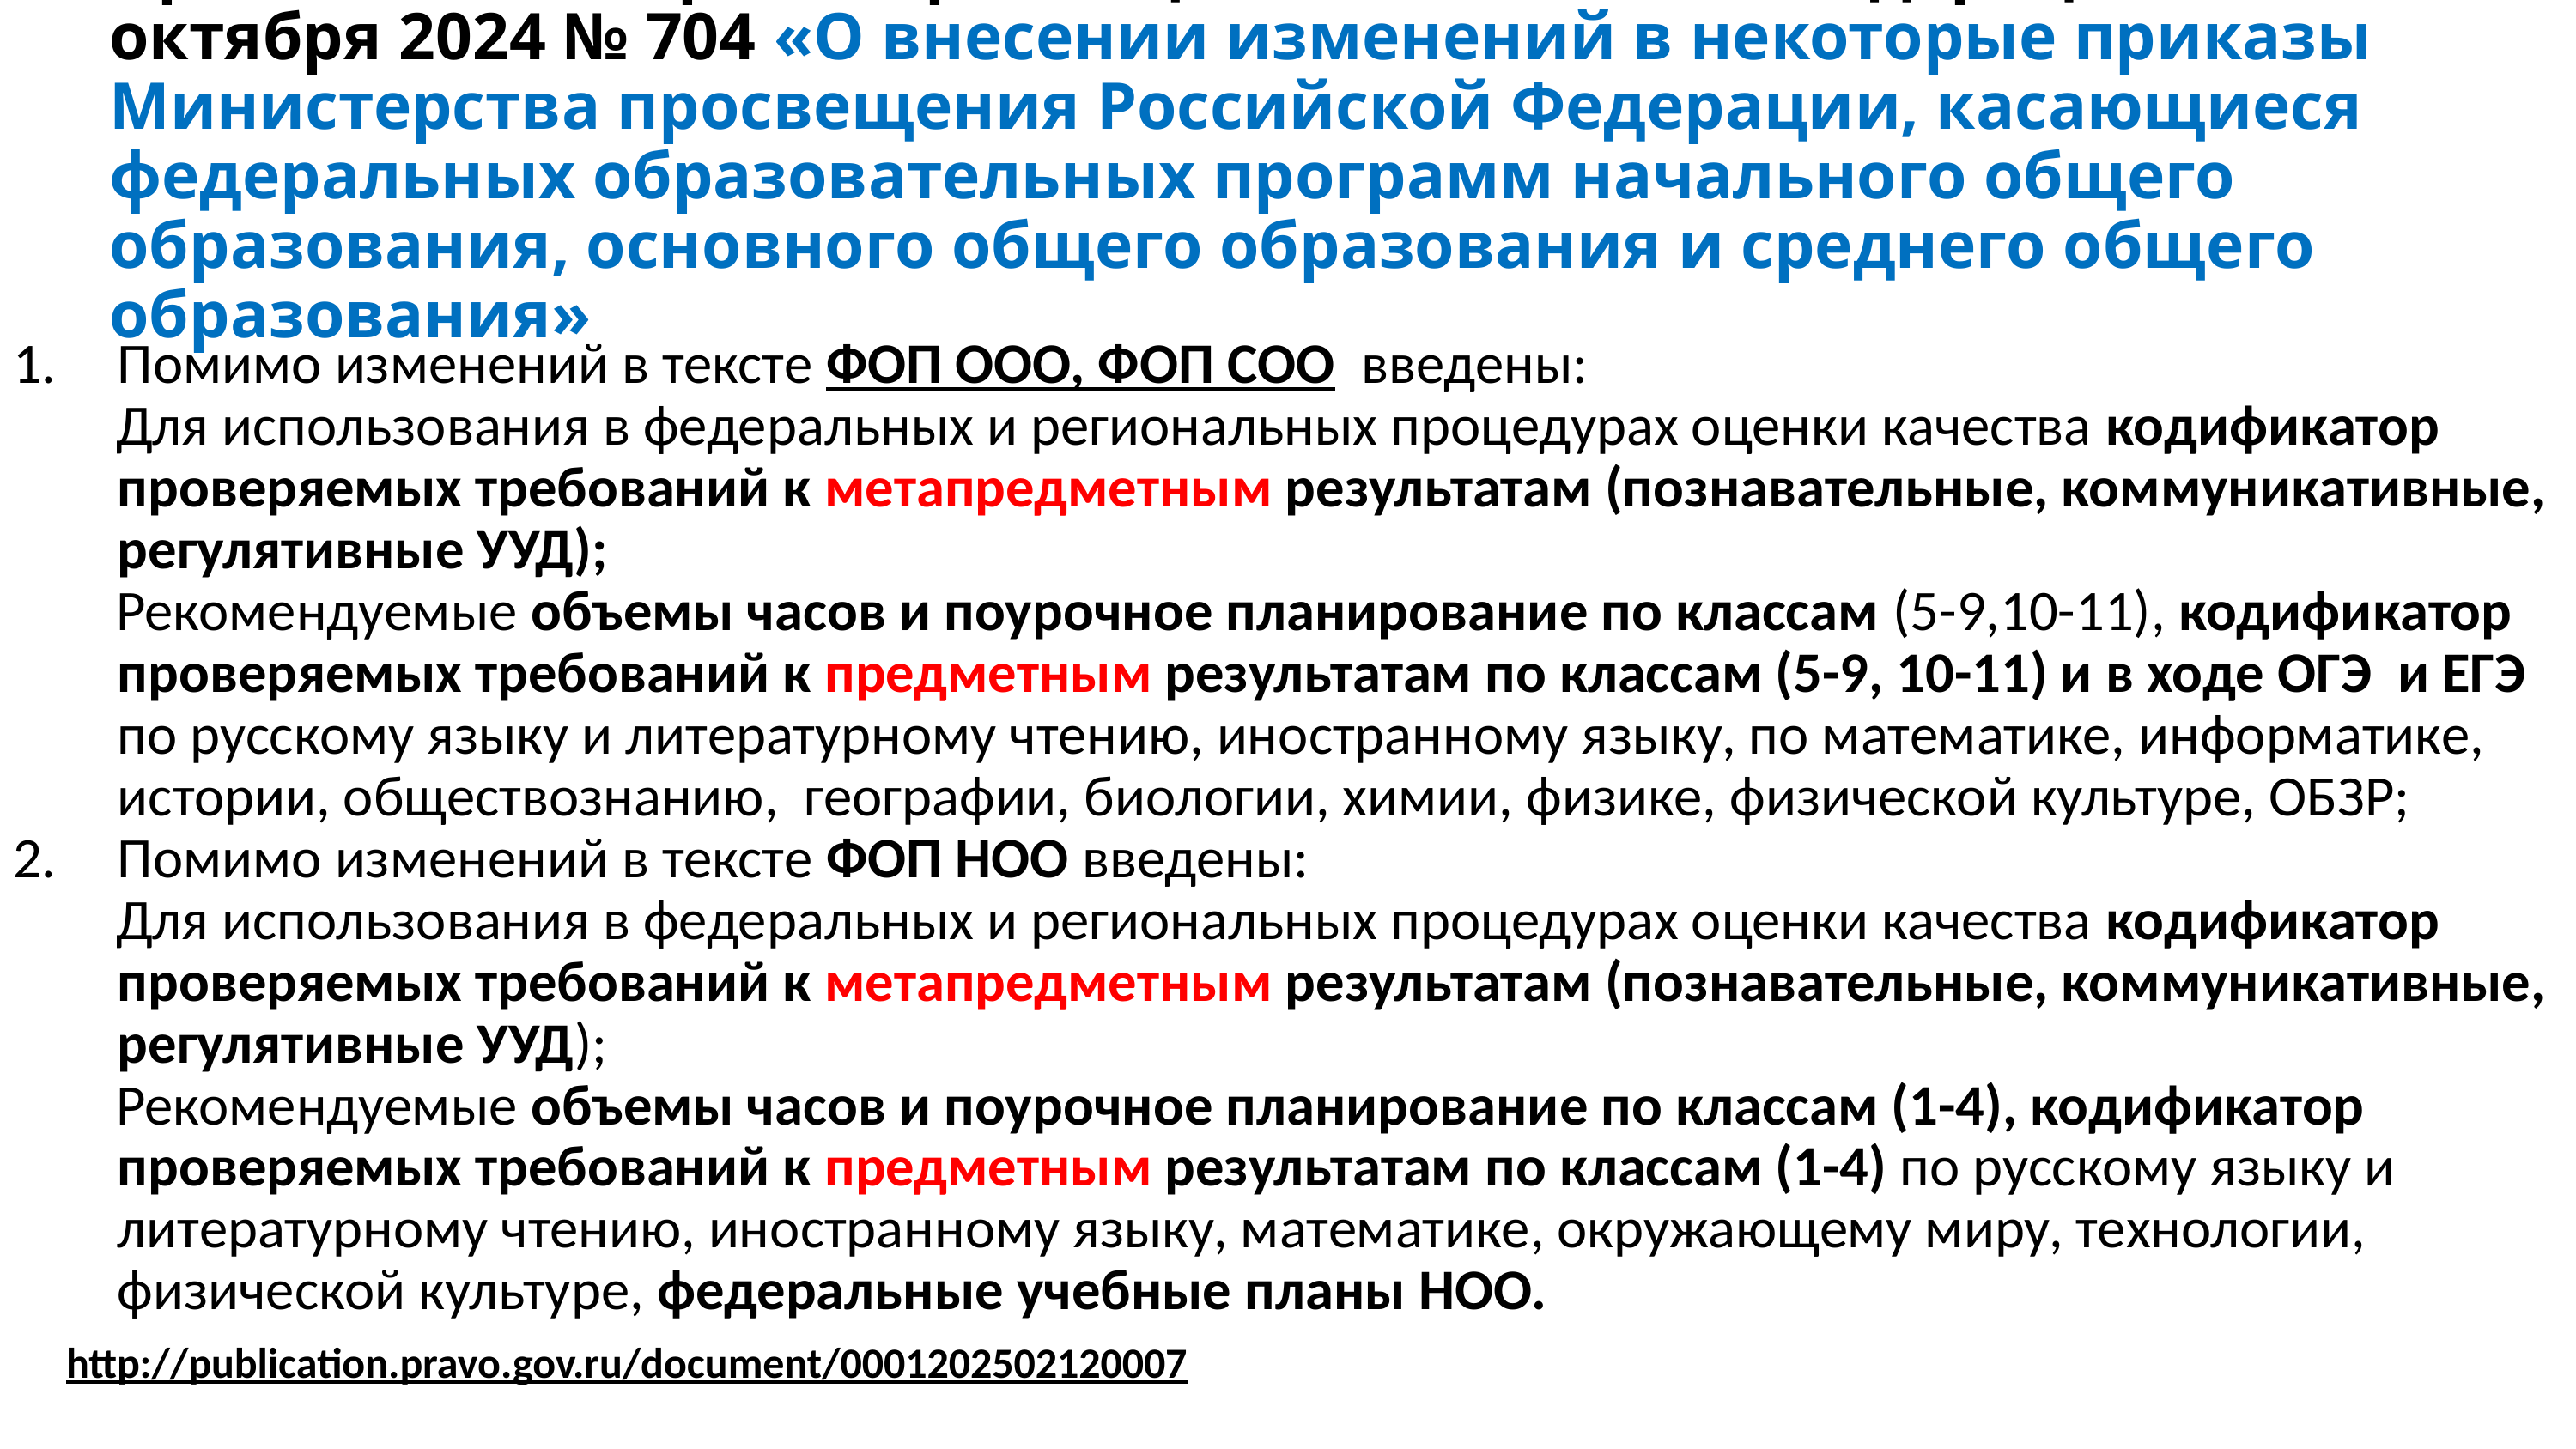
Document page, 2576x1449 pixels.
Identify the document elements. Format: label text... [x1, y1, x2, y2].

title Приказ Министерства просвещения Российской Федерации от 09 октября 2024 № 704 «О внесении изменений в некоторые приказы Министерства просвещения Российской Федерации, касающиеся федеральных образовательных программ начального общего образования, основного общего образования и среднего общего образования» [96, 41, 2530, 323]
list Помимо изменений в тексте ФОП ООО, ФОП СОО введены: Для использования в федеральных и региональных процедурах оценки качества кодификатор проверяемых требований к метапредметным результатам (познавательные, коммуникативные, регулятивные УУД); Рекомендуемые объемы часов и поурочное планирование по классам (5-9,10-11), кодификатор проверяемых требований к предметным результатам по классам (5-9, 10-11) и в ходе ОГЭ и ЕГЭ по русскому языку и литературному чтению, иностранному языку, по математике, информатике, истории, обществознанию, географии, биологии, химии, физике, физической культуре, ОБЗР; Помимо изменений в тексте ФОП НОО введены: Для использования в федеральных и региональных процедурах оценки качества кодификатор проверяемых требований к метапредметным результатам (познавательные, коммуникативные, регулятивные УУД); Рекомендуемые объемы часов и поурочное планирование по классам (1-4), кодификатор проверяемых требований к предметным результатам по классам (1-4) по русскому языку и литературному чтению, иностранному языку, математике, окружающему миру, технологии, физической культуре, федеральные учебные планы НОО. [0, 327, 2576, 1167]
text_box http://publication.pravo.gov.ru/document/0001202502120007 [53, 1328, 1236, 1393]
